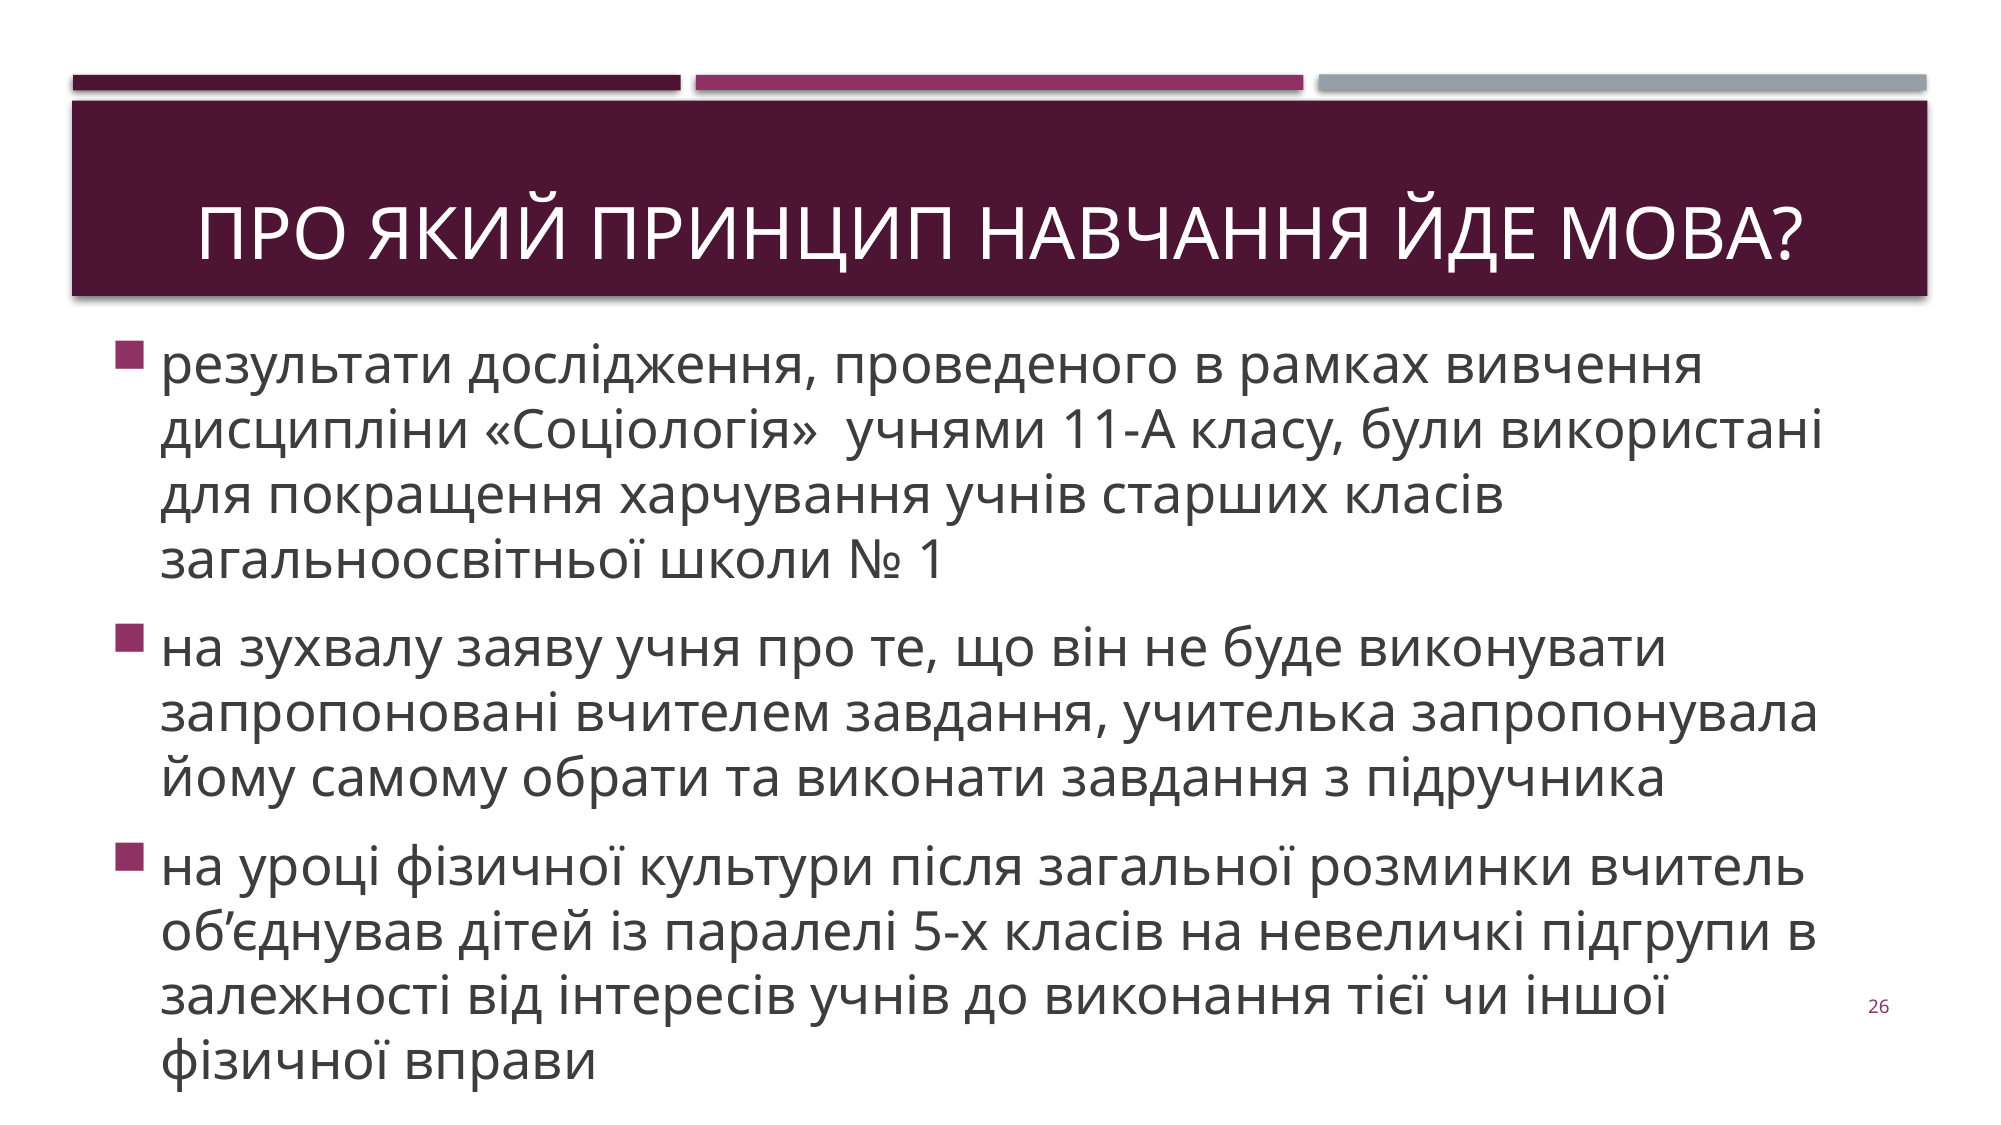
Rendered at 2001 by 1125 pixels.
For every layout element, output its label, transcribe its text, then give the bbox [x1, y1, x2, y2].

title Про який принцип навчання йде мова? [95, 115, 1905, 282]
list результати дослідження, проведеного в рамках вивчення дисципліни «Соціологія» учнями 11-А класу, були використані для покращення харчування учнів старших класів загальноосвітньої школи № 1 на зухвалу заяву учня про те, що він не буде виконувати запропоновані вчителем завдання, учителька запропонувала йому самому обрати та виконати завдання з підручника на уроці фізичної культури після загальної розминки вчитель об’єднував дітей із паралелі 5-х класів на невеличкі підгрупи в залежності від інтересів учнів до виконання тієї чи іншої фізичної вправи [95, 357, 1905, 1063]
slide_number 26 [1732, 977, 1905, 1037]
